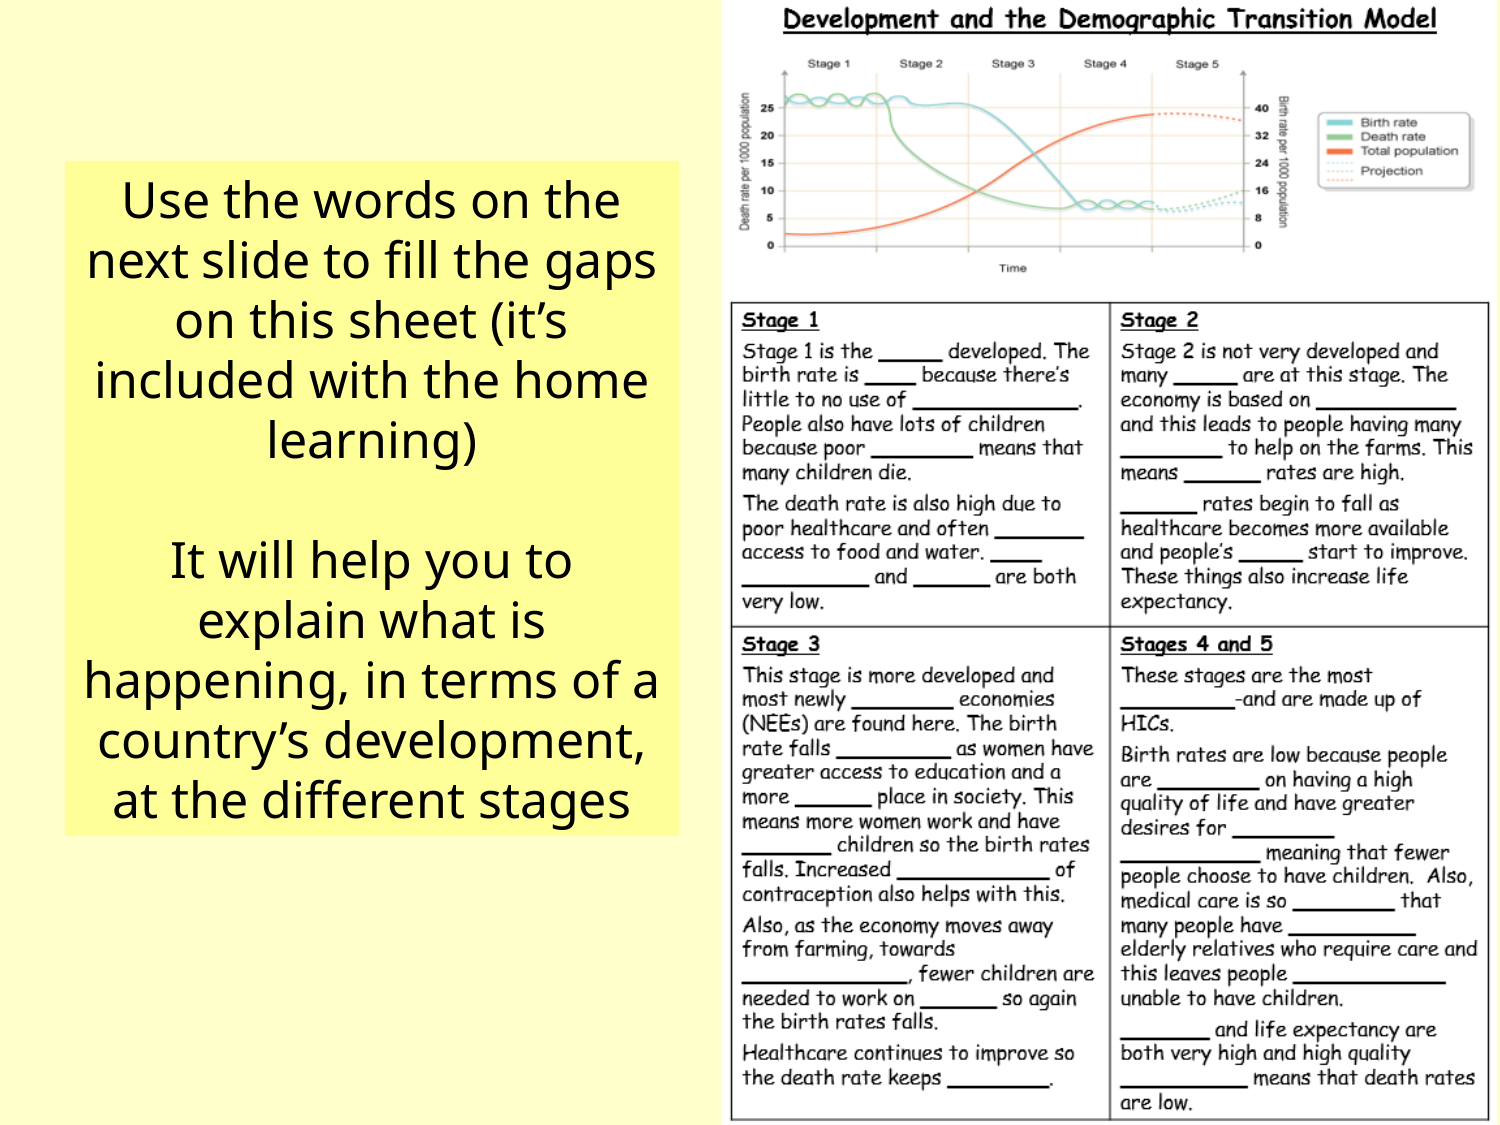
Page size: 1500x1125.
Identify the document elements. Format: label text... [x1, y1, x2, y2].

text_box Use the words on the next slide to fill the gaps on this sheet (it’s included with the home learning) It will help you to explain what is happening, in terms of a country’s development, at the different stages [64, 160, 680, 836]
picture [722, 0, 1497, 1125]
